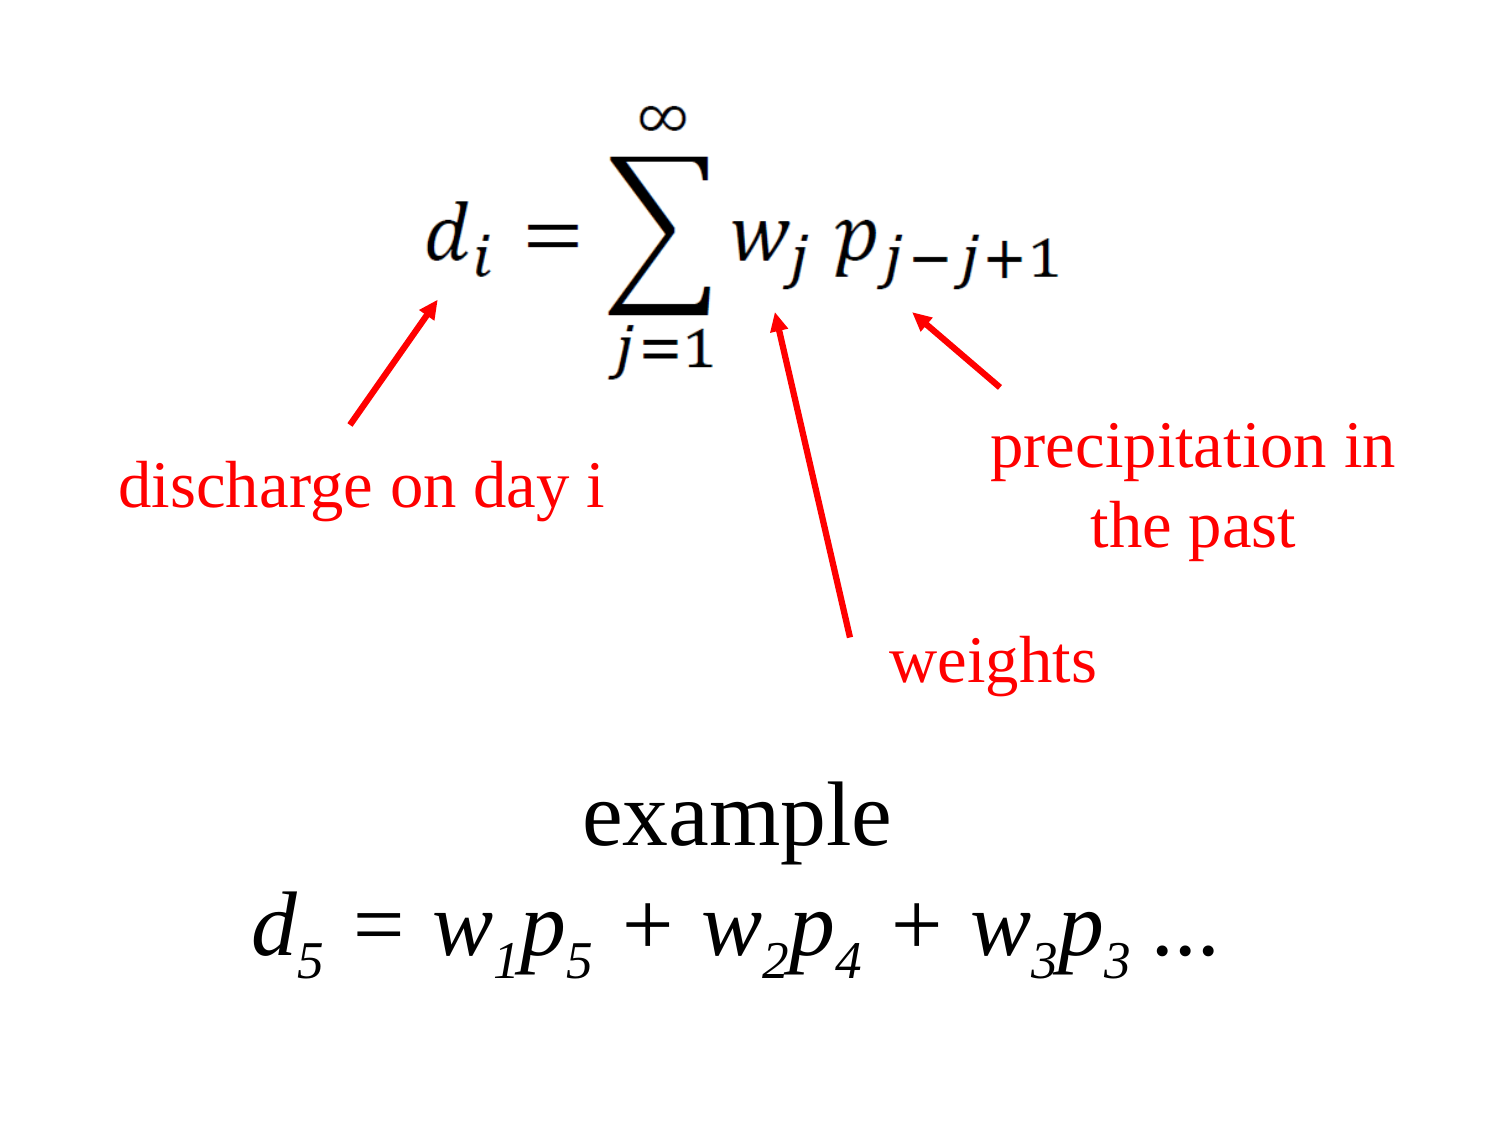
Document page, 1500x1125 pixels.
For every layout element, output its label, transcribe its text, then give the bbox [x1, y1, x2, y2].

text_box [774, 312, 851, 638]
text_box discharge on day i [99, 412, 625, 550]
title example d5 = w1p5 + w2p4 + w3p3 ... [62, 725, 1413, 1018]
text_box precipitation in the past [937, 399, 1450, 563]
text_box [912, 312, 1001, 388]
text_box weights [737, 574, 1250, 738]
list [387, 49, 1122, 401]
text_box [349, 299, 438, 426]
